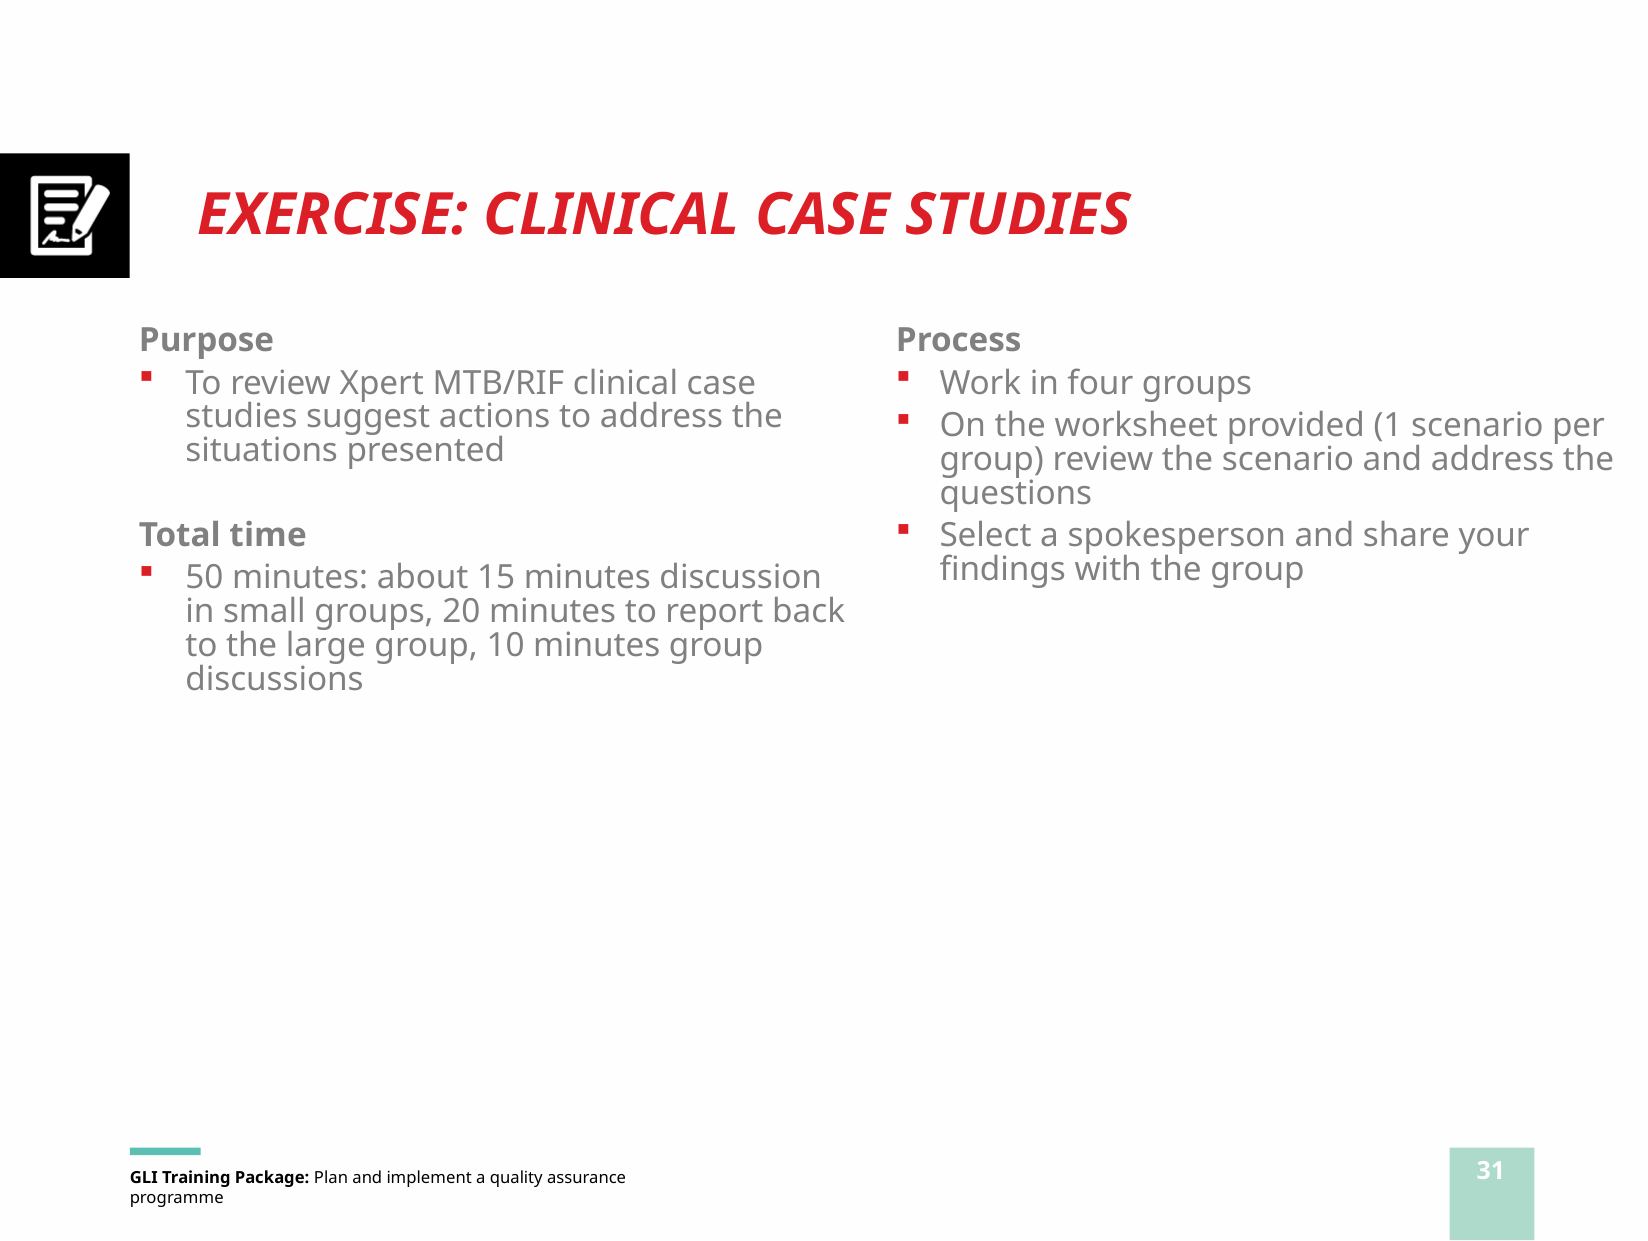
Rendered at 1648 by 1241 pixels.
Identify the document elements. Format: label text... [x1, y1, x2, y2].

title EXERCISE: CLINICAL CASE STUDIES [197, 153, 1450, 278]
picture [12, 158, 122, 270]
list Process Work in four groups On the worksheet provided (1 scenario per group) review the scenario and address the questions Select a spokesperson and share your findings with the group [895, 324, 1648, 1089]
list Purpose To review Xpert MTB/RIF clinical case studies suggest actions to address the situations presented Total time 50 minutes: about 15 minutes discussion in small groups, 20 minutes to report back to the large group, 10 minutes group discussions [138, 324, 860, 1082]
